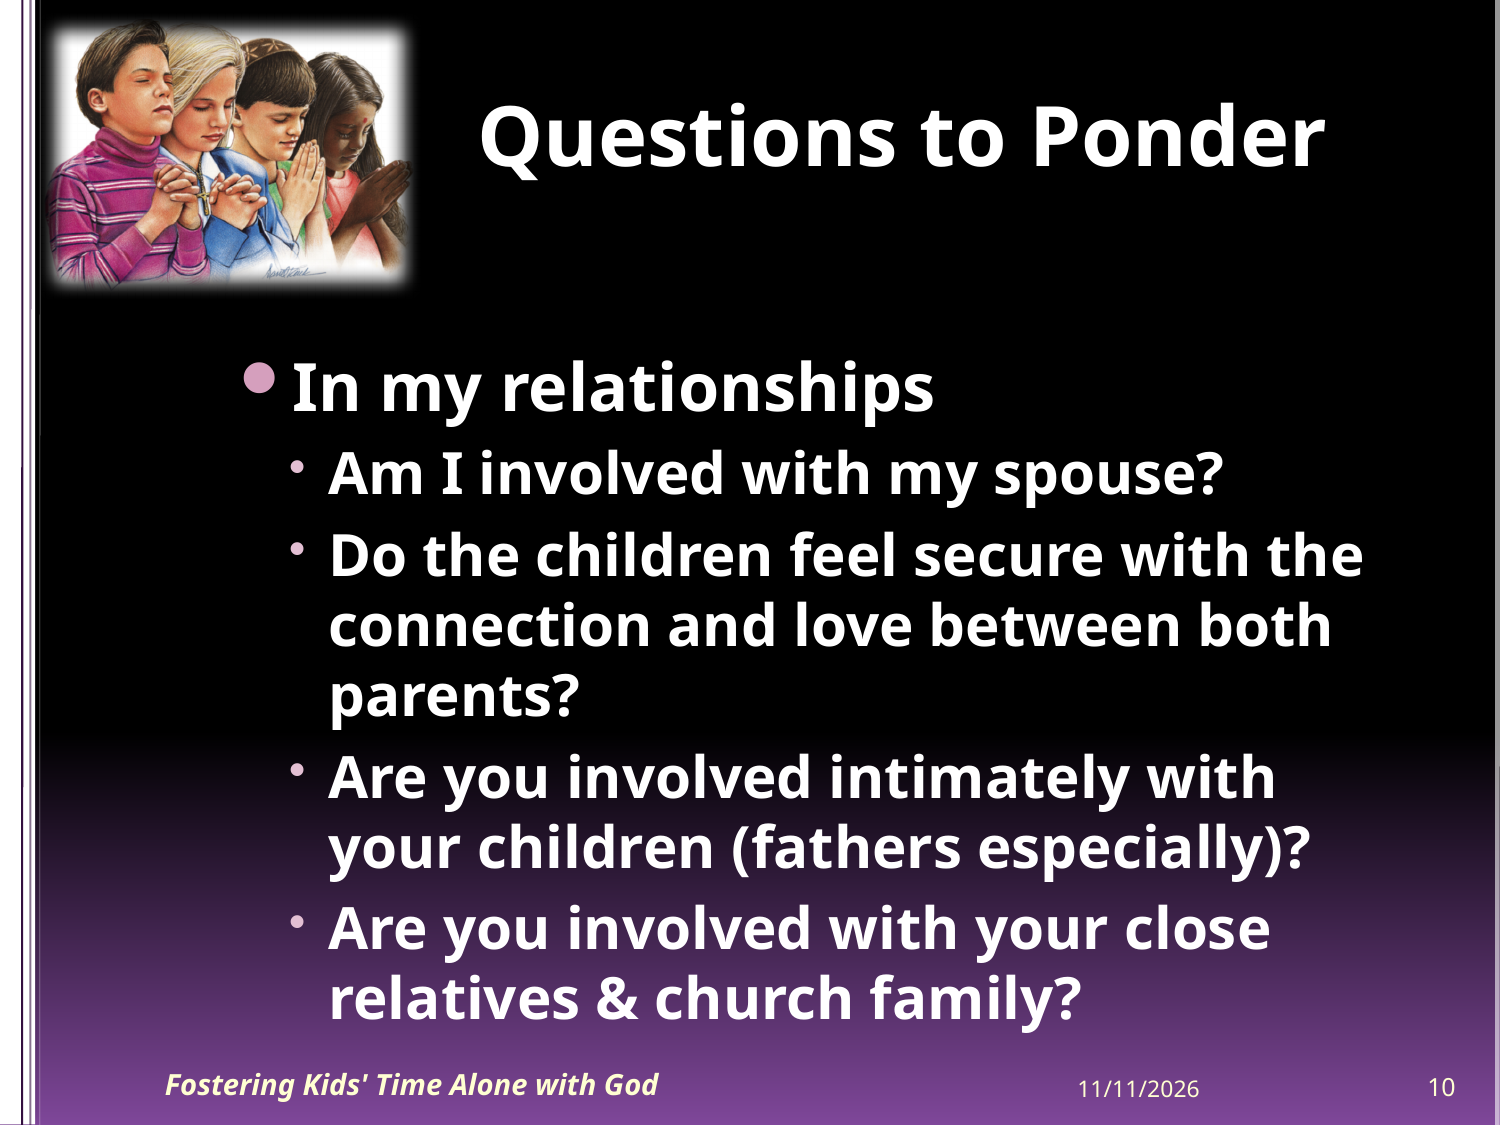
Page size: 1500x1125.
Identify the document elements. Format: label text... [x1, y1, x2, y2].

list In my relationships Am I involved with my spouse? Do the children feel secure with the connection and love between both parents? Are you involved intimately with your children (fathers especially)? Are you involved with your close relatives & church family? [150, 337, 1425, 1053]
footer Fostering Kids' Time Alone with God [150, 1053, 1063, 1114]
picture [48, 23, 411, 289]
slide_number 10 [1412, 1053, 1488, 1114]
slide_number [1063, 1053, 1412, 1114]
title Questions to Ponder [462, 37, 1450, 229]
